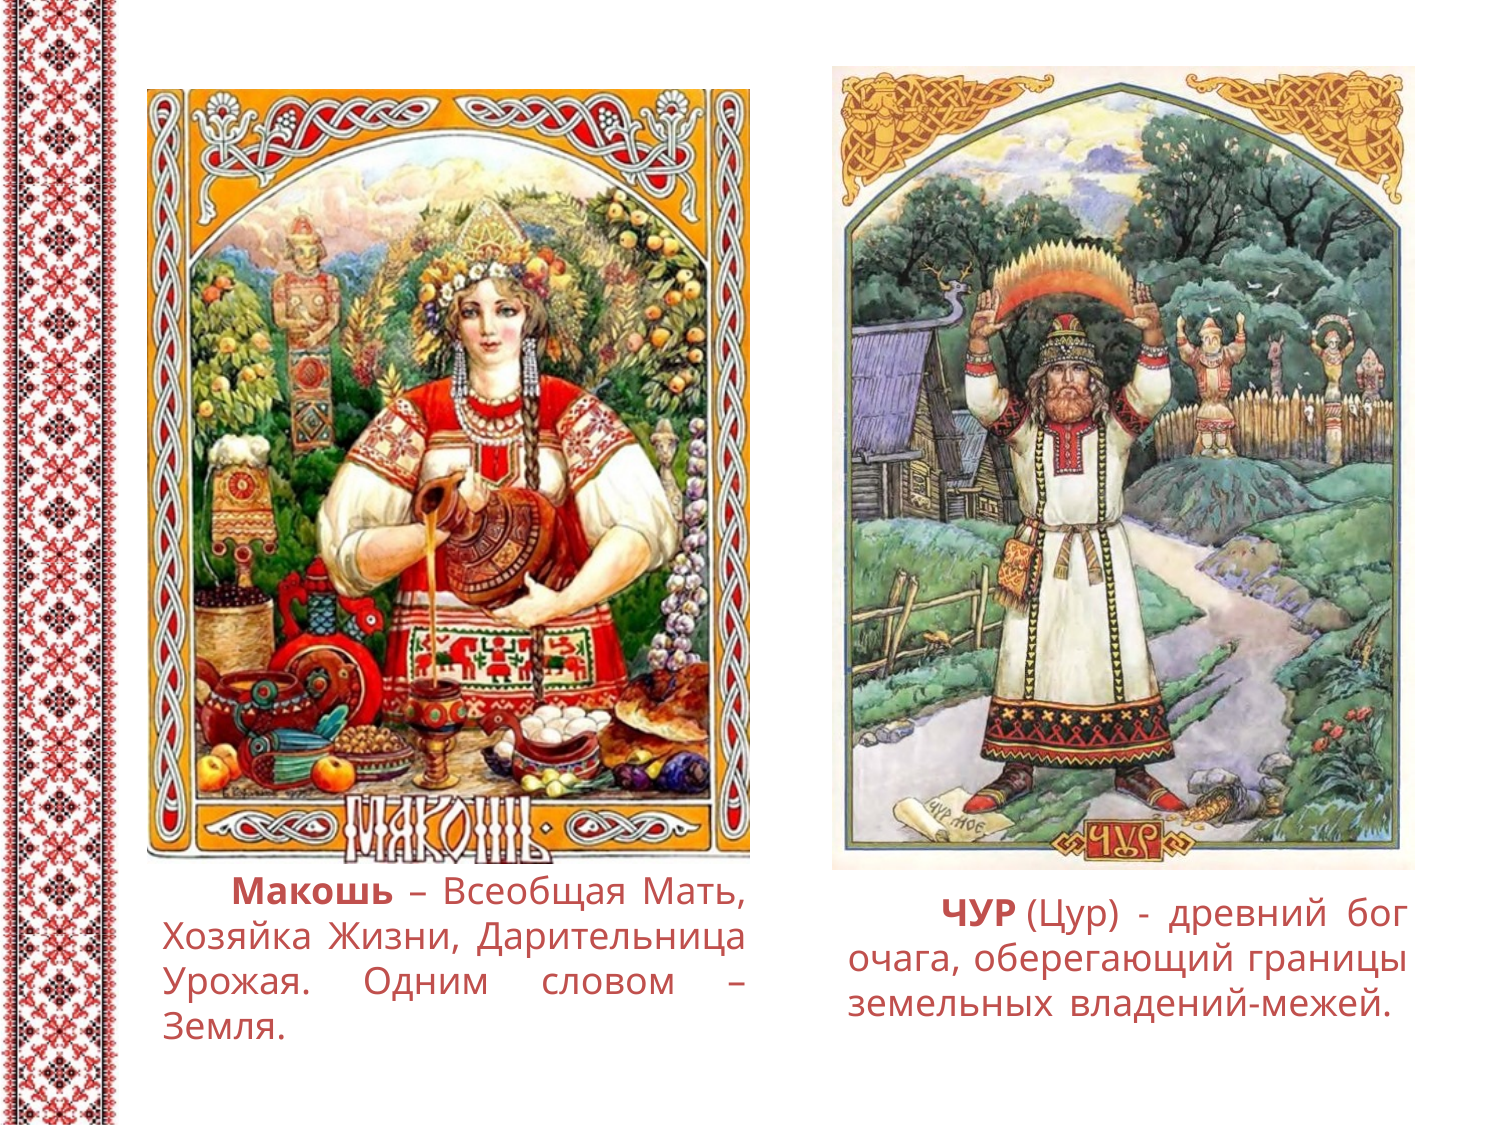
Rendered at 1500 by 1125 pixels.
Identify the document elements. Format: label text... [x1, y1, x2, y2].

picture [0, 935, 155, 1124]
text_box ЧУР (Цур) - древний бог очага, оберегающий границы земельных владений-межей. [832, 881, 1424, 1077]
picture [832, 66, 1416, 870]
picture [0, 0, 751, 934]
text_box Макошь – Всеобщая Мать, Хозяйка Жизни, Дарительница Урожая. Одним словом – Земля. [147, 859, 762, 1055]
